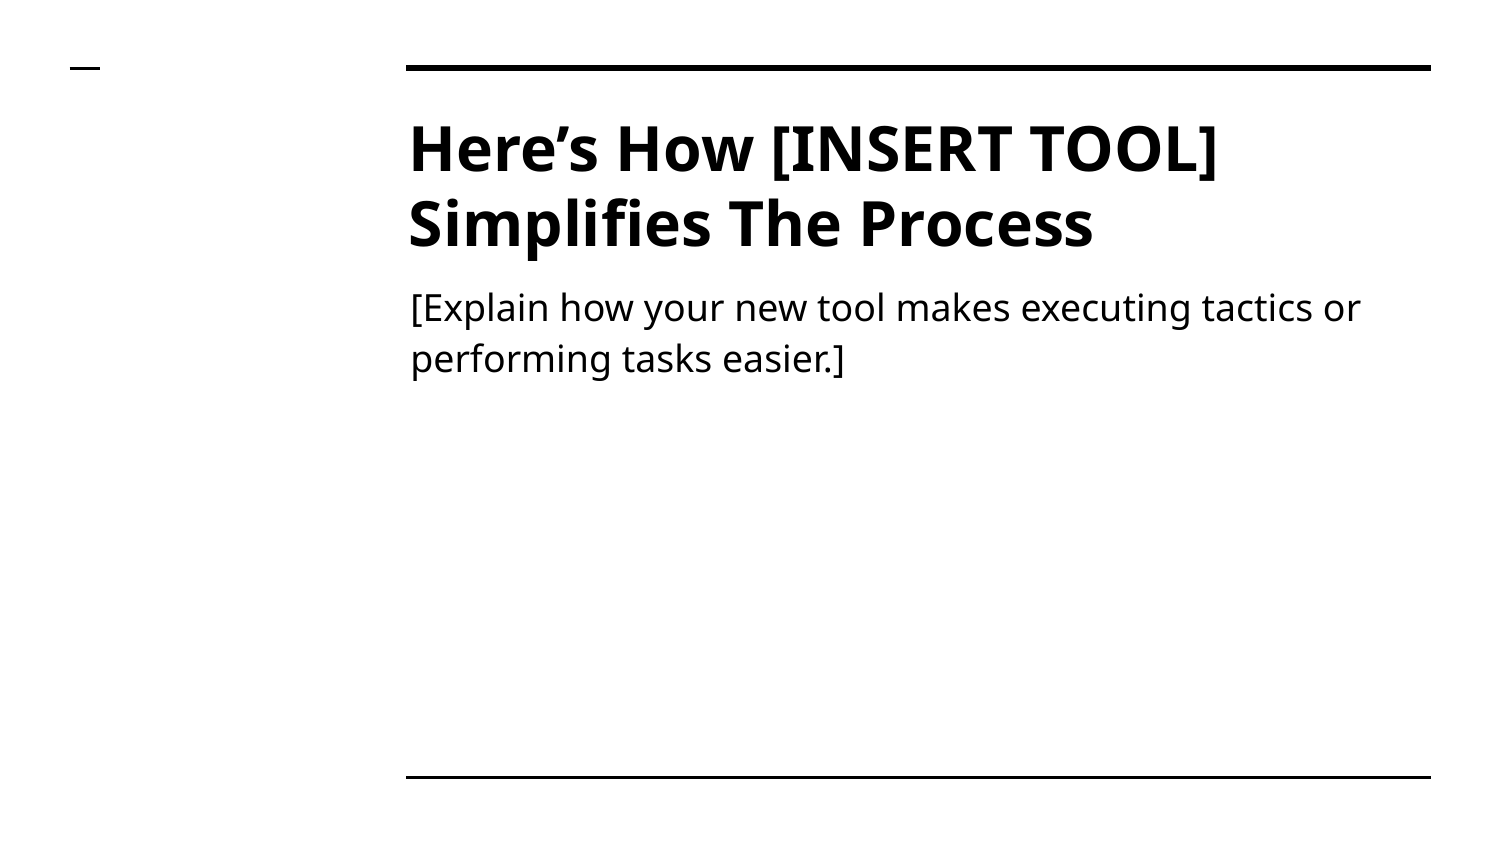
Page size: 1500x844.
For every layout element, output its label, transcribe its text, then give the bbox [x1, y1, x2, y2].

list [Explain how your new tool makes executing tactics or performing tasks easier.] [395, 261, 1433, 755]
title Here’s How [INSERT TOOL] Simplifies The Process [393, 94, 1431, 199]
